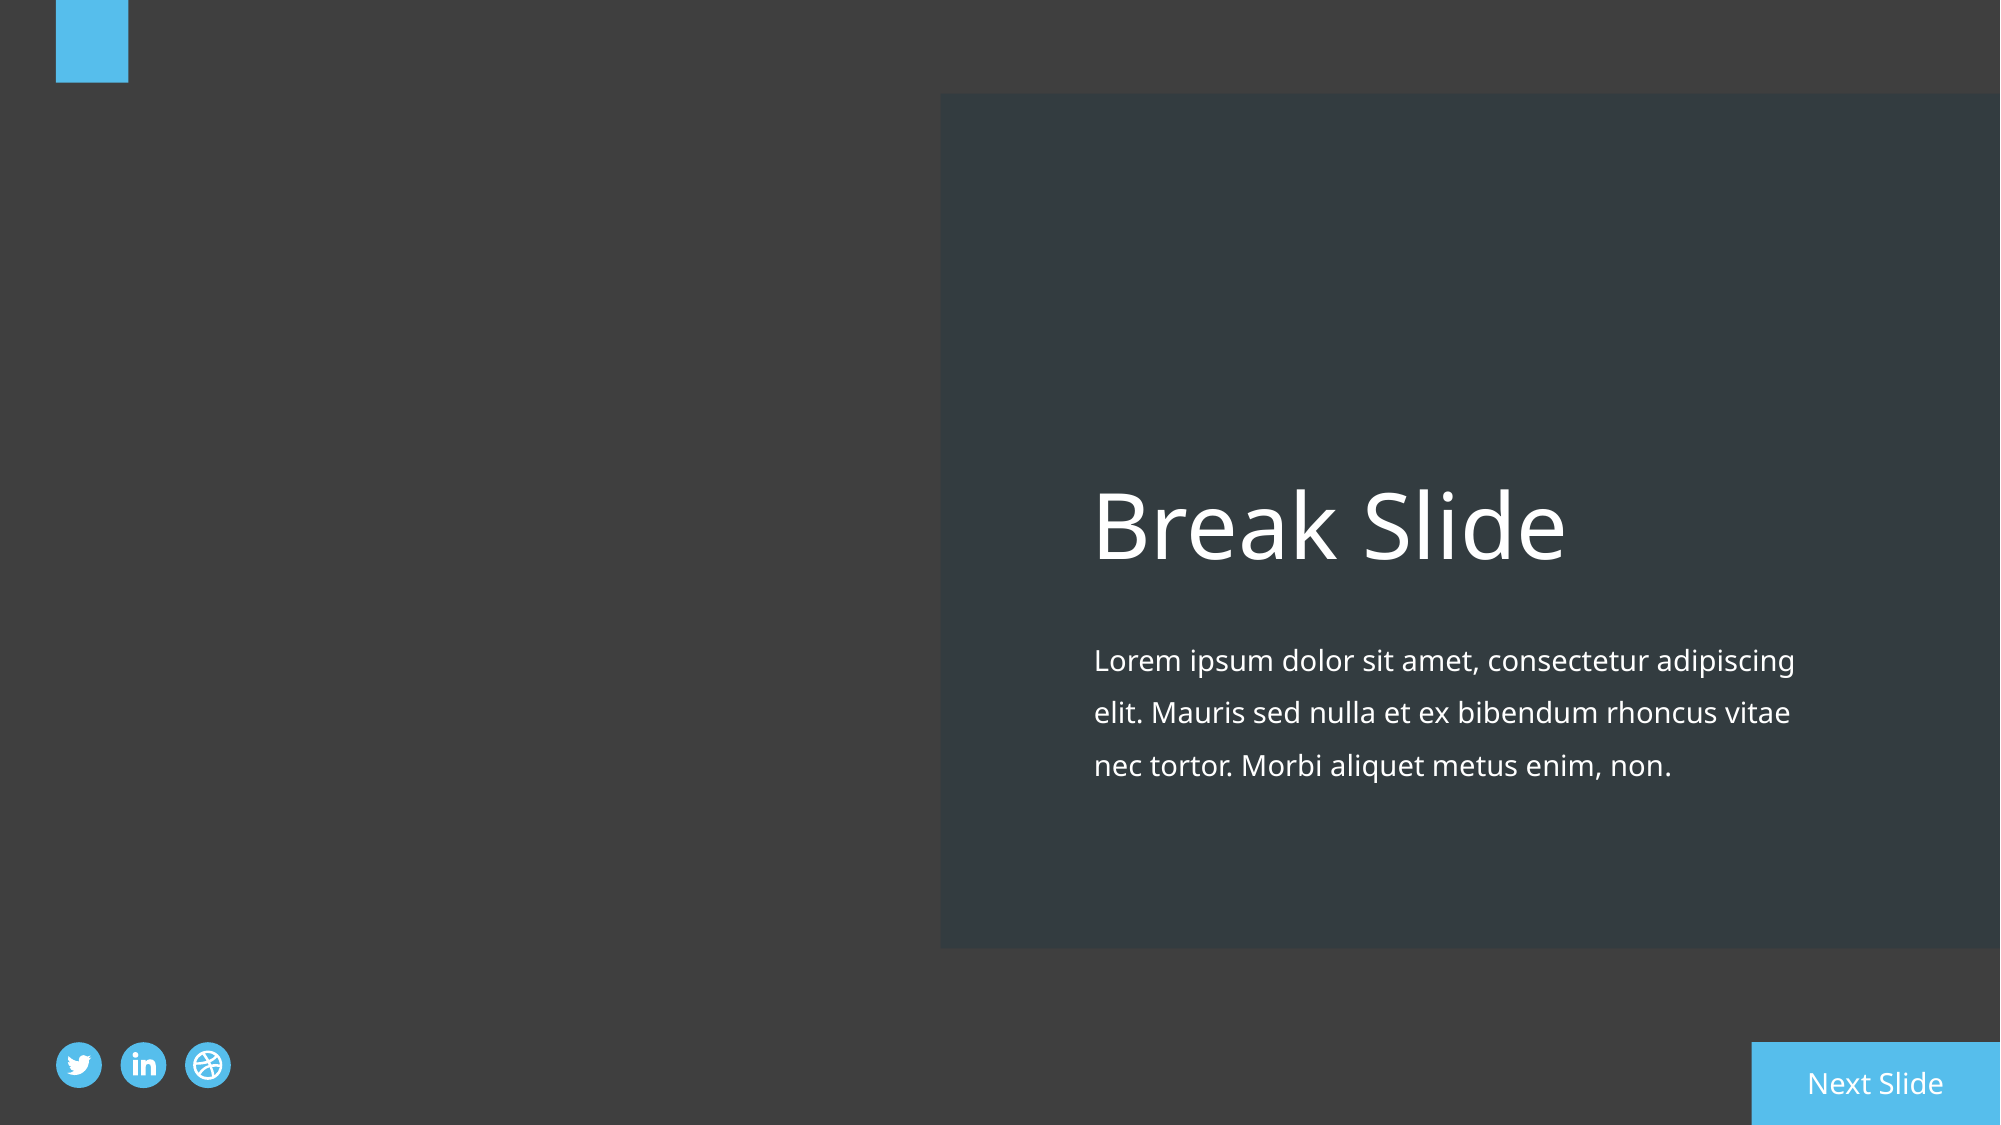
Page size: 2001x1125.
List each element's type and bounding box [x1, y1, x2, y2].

text_box [56, 1042, 102, 1088]
text_box [120, 1042, 167, 1089]
picture [0, 0, 2000, 1125]
text_box [185, 1042, 231, 1089]
